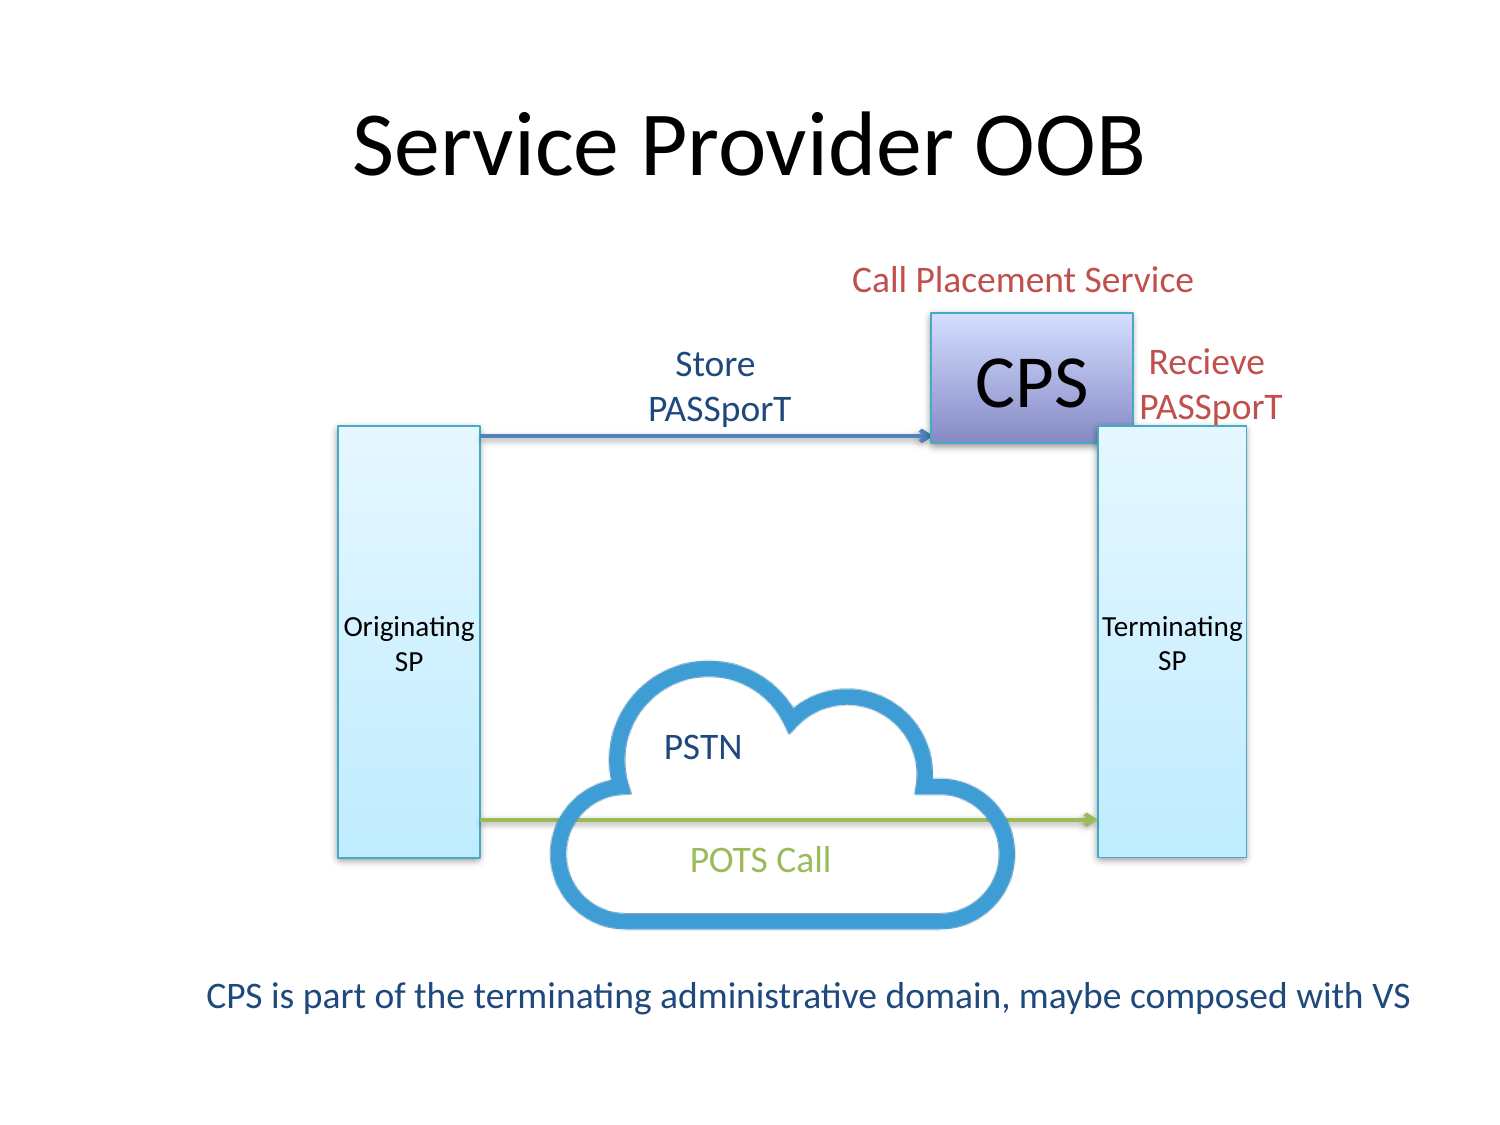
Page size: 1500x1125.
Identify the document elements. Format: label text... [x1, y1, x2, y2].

text_box Terminating SP [1097, 425, 1247, 858]
text_box Call Placement Service [837, 248, 1210, 308]
text_box CPS [930, 312, 1134, 444]
text_box Originating SP [337, 425, 481, 859]
picture [534, 628, 1033, 960]
text_box Recieve PASSporT [1124, 329, 1298, 435]
text_box CPS is part of the terminating administrative domain, maybe composed with VS [164, 963, 1454, 1024]
title Service Provider OOB [75, 45, 1425, 233]
text_box Store PASSporT [633, 331, 807, 435]
